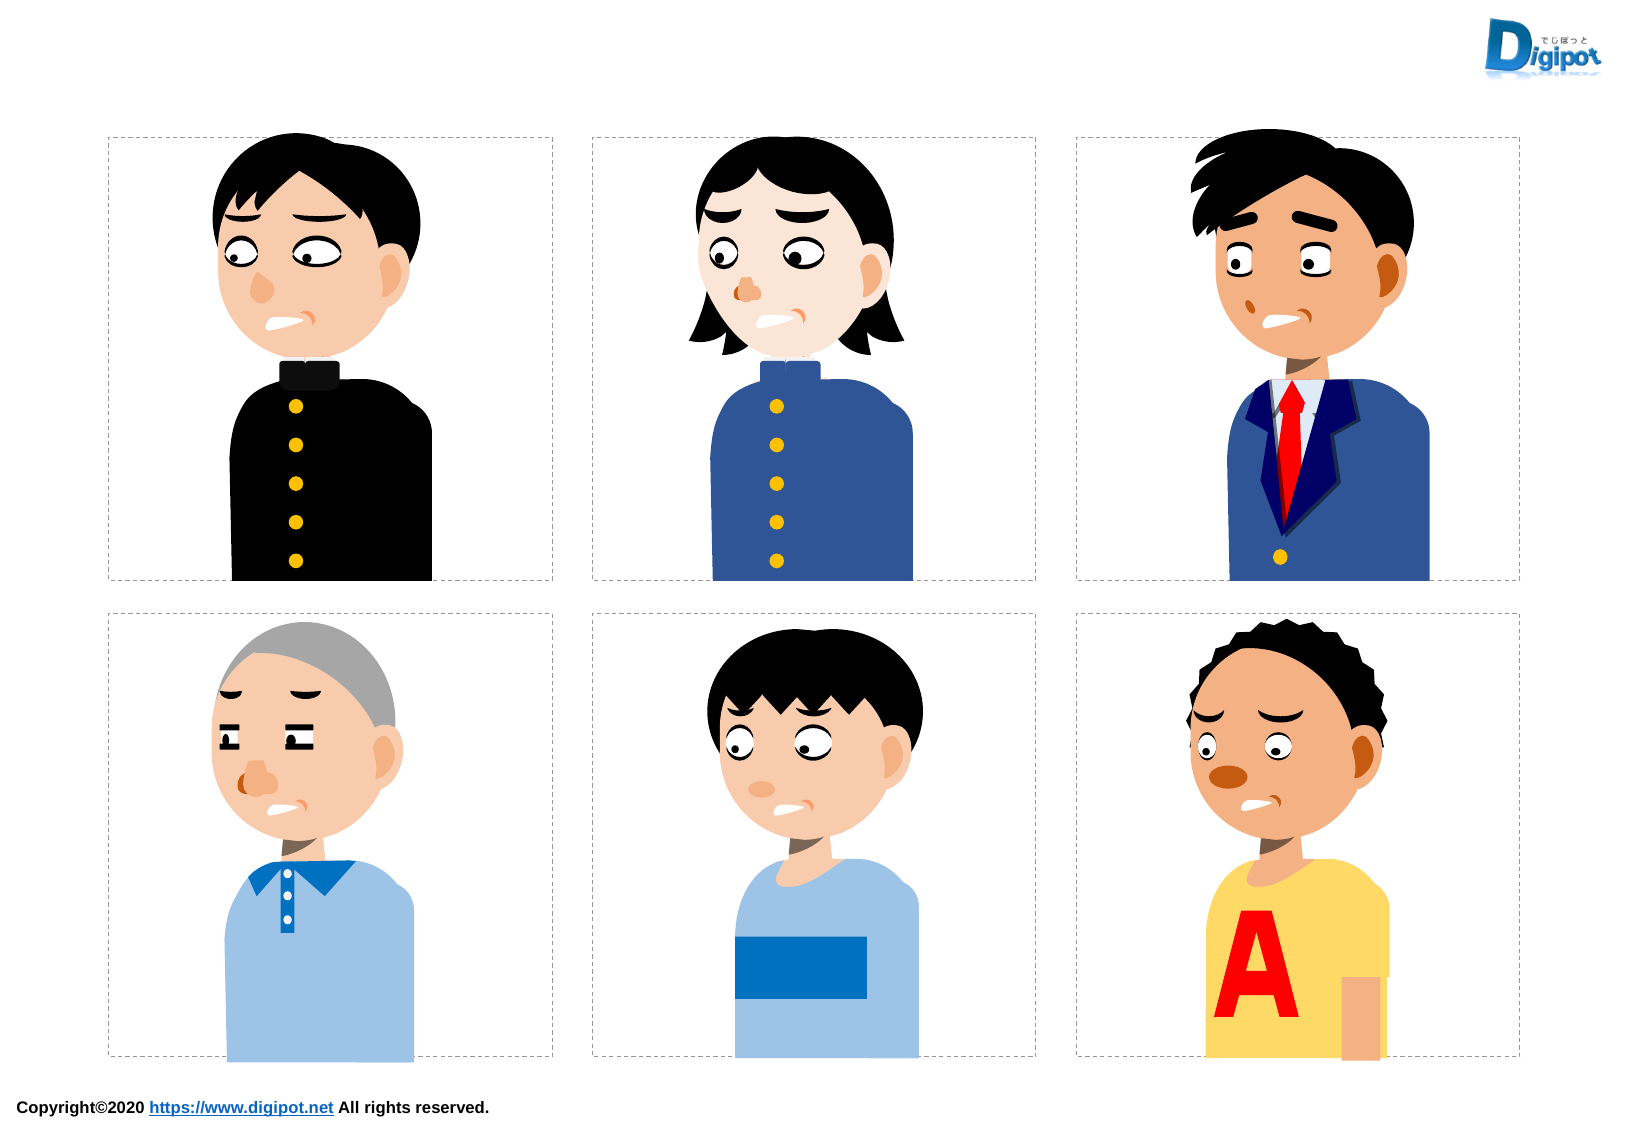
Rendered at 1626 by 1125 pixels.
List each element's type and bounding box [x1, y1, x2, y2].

text_box [1185, 599, 1390, 1061]
text_box [211, 595, 415, 1063]
text_box [688, 111, 913, 581]
text_box [707, 629, 923, 1059]
text_box [1190, 117, 1430, 581]
picture [1485, 18, 1602, 82]
text_box [212, 115, 432, 581]
